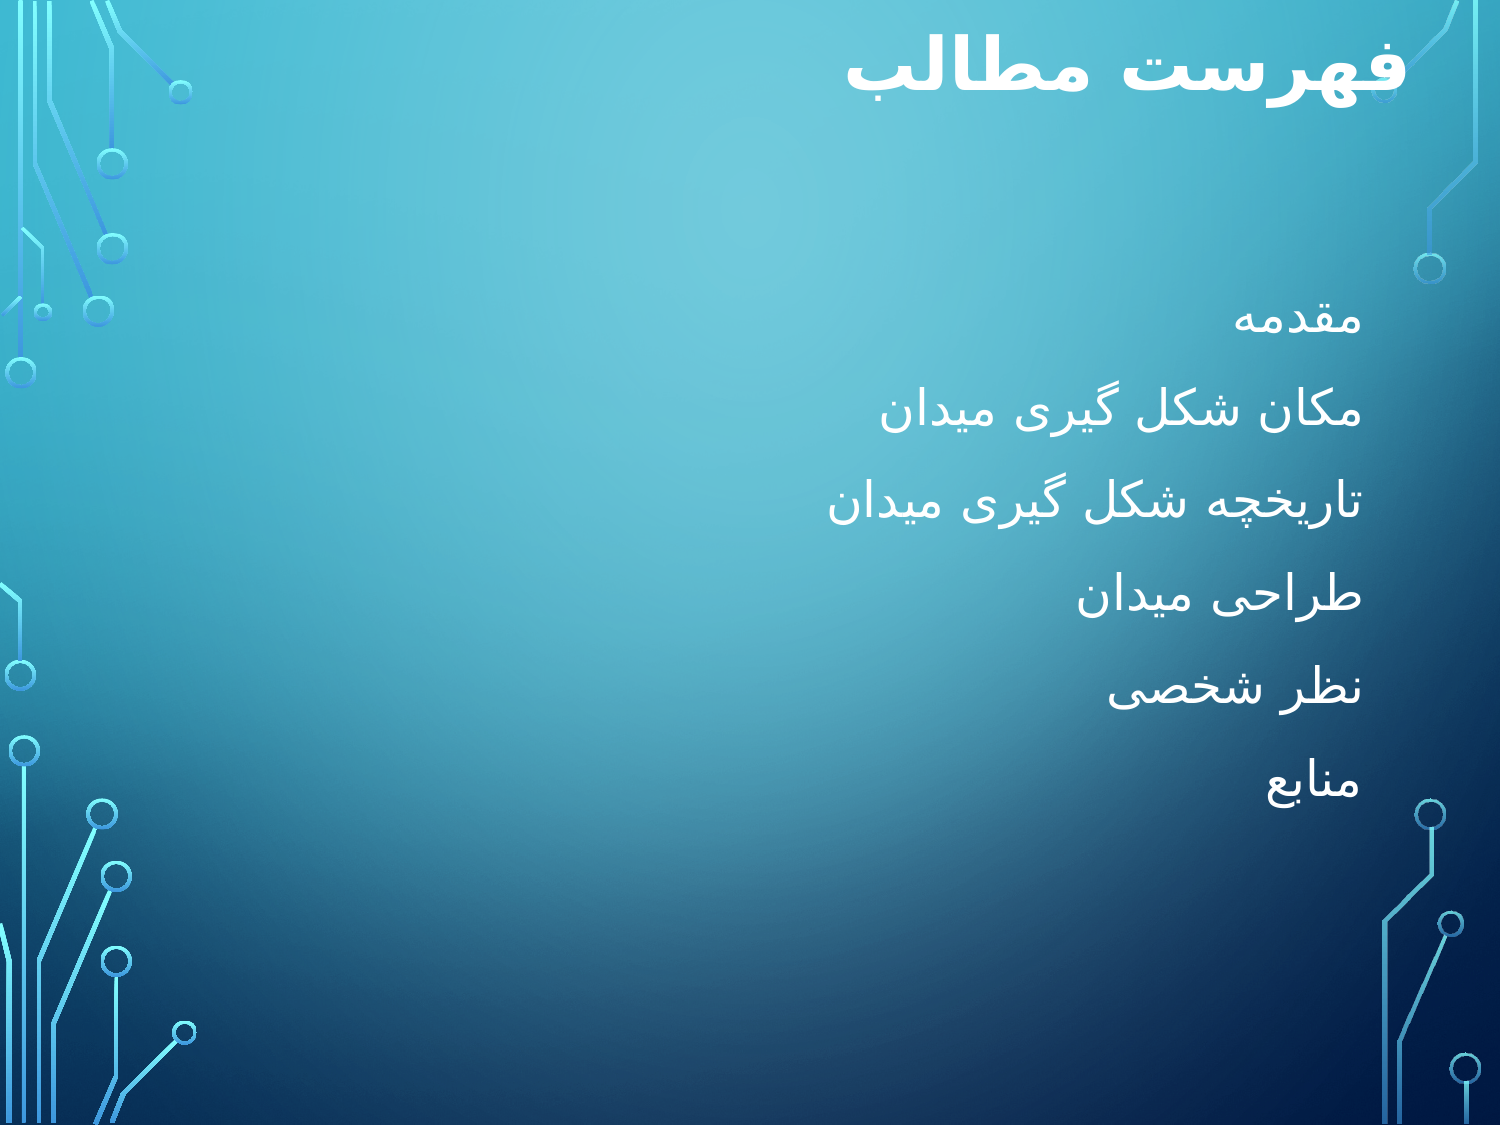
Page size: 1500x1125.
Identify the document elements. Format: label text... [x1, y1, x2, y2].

title فهرست مطالب [76, 19, 1427, 114]
list مقدمه مکان شکل گیری میدان تاریخچه شکل گیری میدان طراحی میدان نظر شخصی منابع [29, 262, 1380, 1125]
